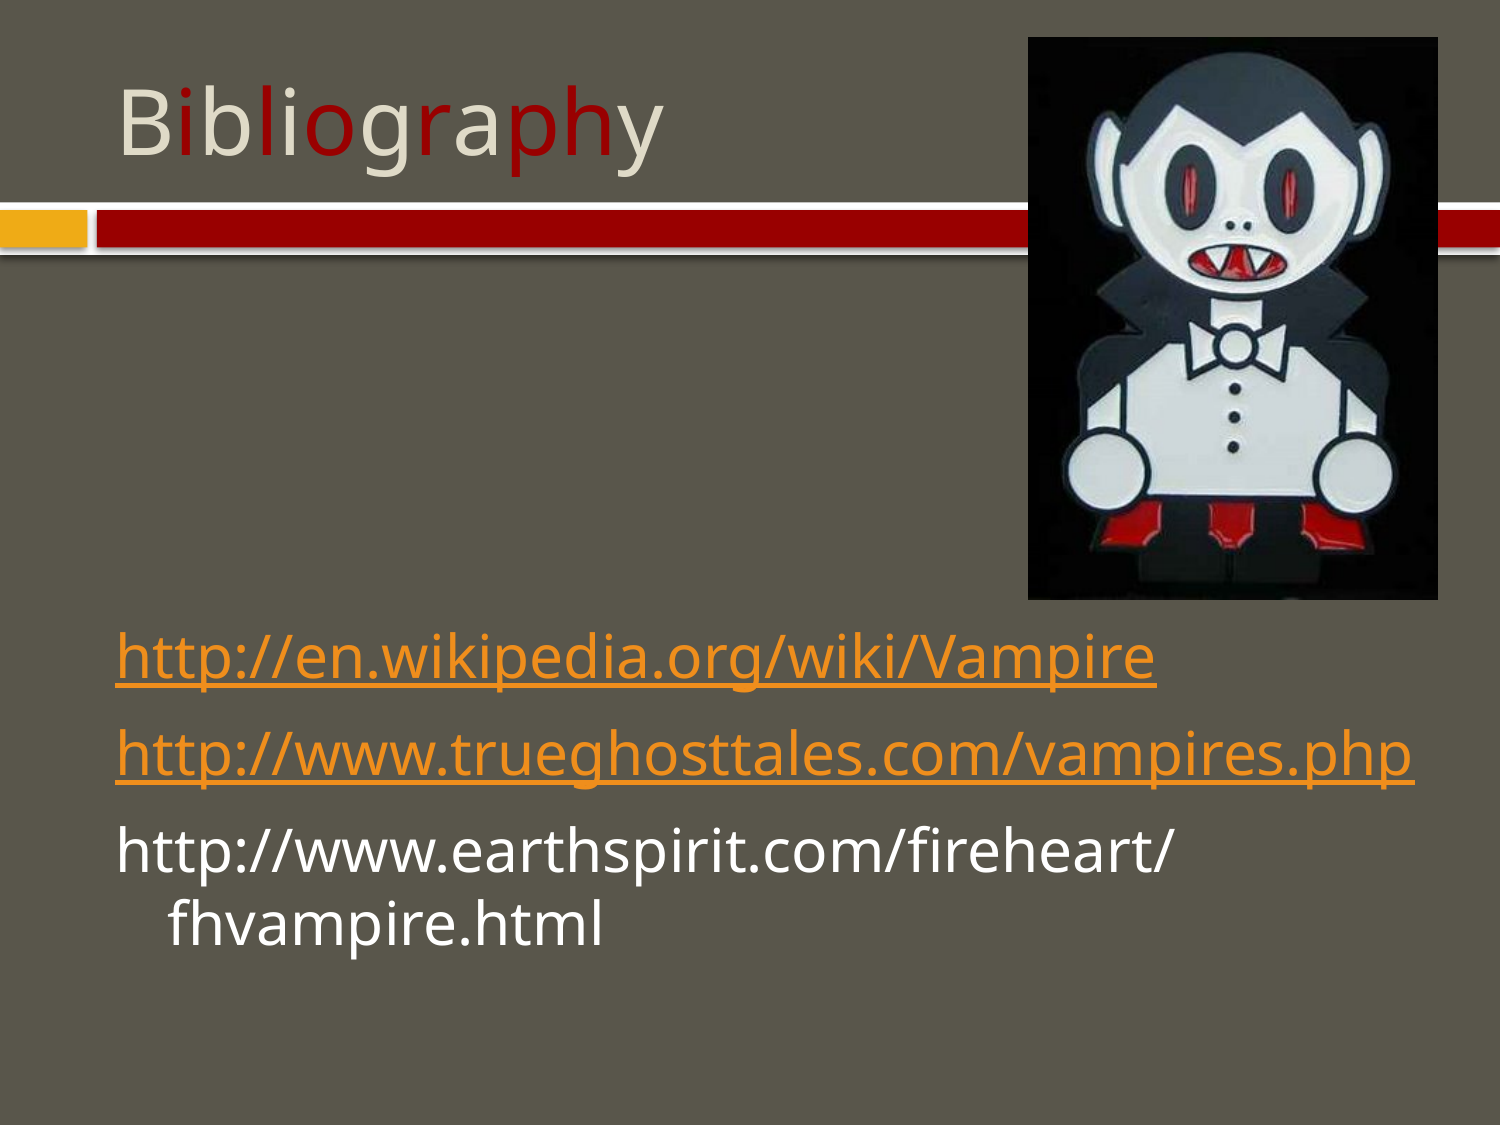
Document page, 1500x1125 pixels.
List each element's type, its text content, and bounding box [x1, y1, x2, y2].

list http://en.wikipedia.org/wiki/Vampire http://www.trueghosttales.com/vampires.php http://www.earthspirit.com/fireheart/fhvampire.html [100, 262, 1438, 1000]
title Bibliography [100, 37, 1027, 200]
picture [1028, 37, 1439, 601]
